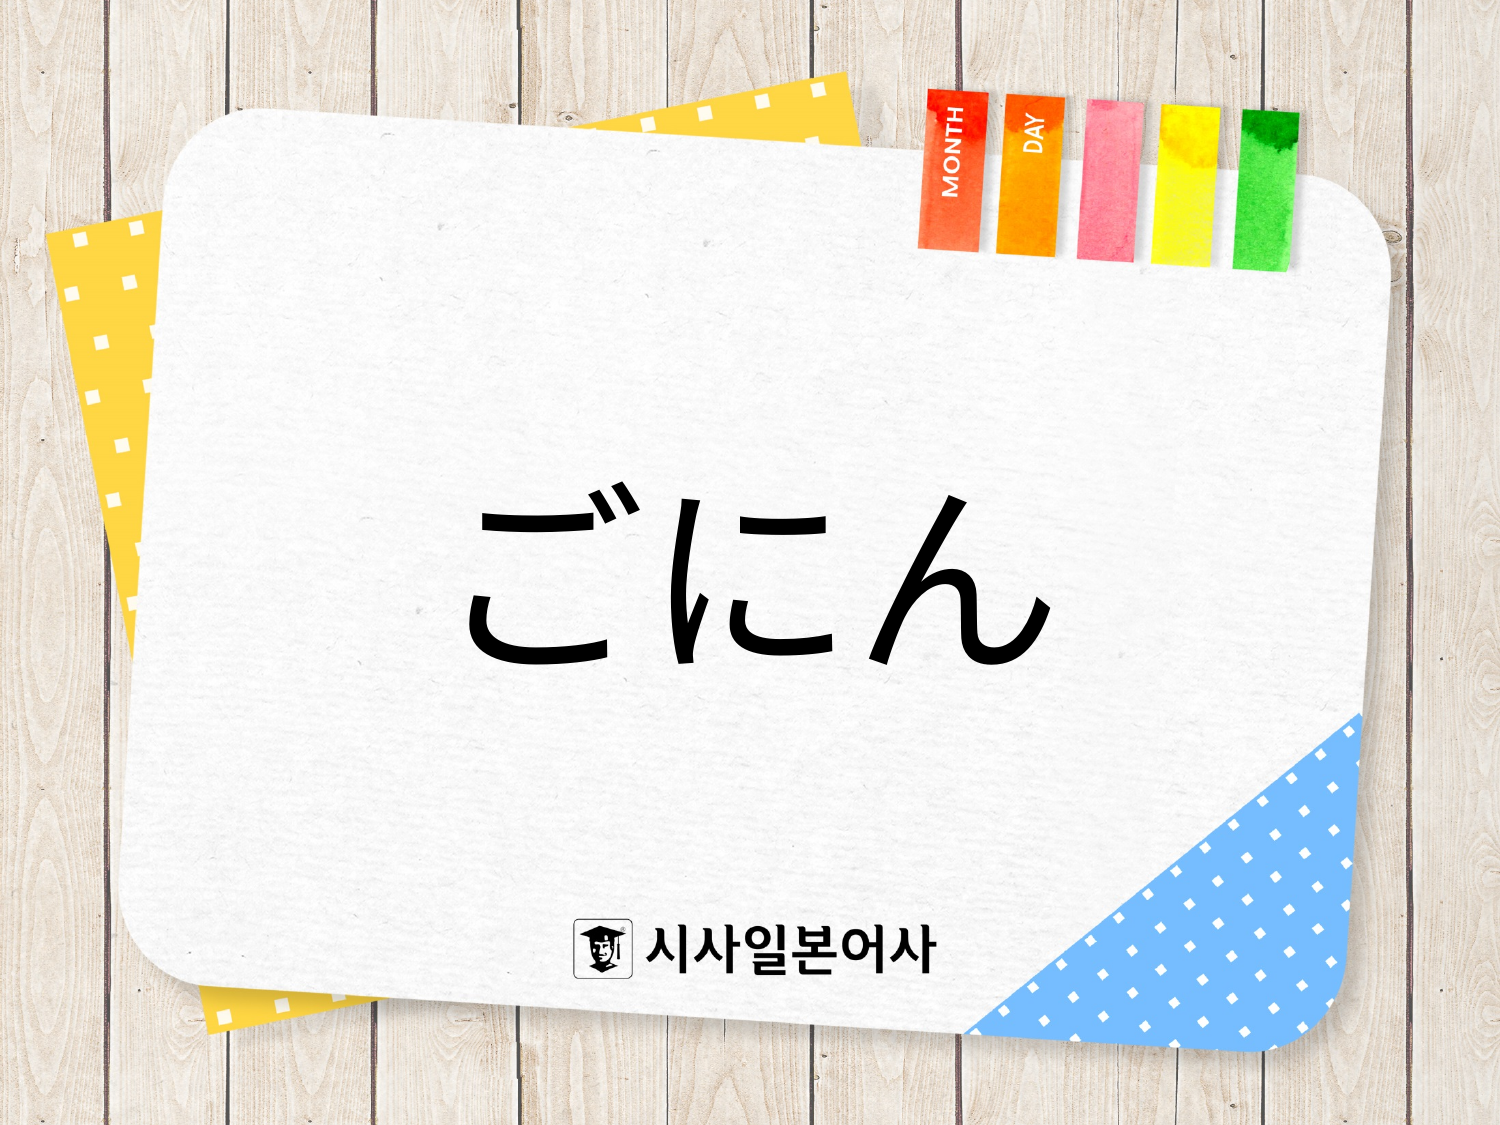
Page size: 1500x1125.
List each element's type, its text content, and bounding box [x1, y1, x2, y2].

title ごにん [75, 338, 1425, 811]
picture [0, 0, 1500, 1125]
